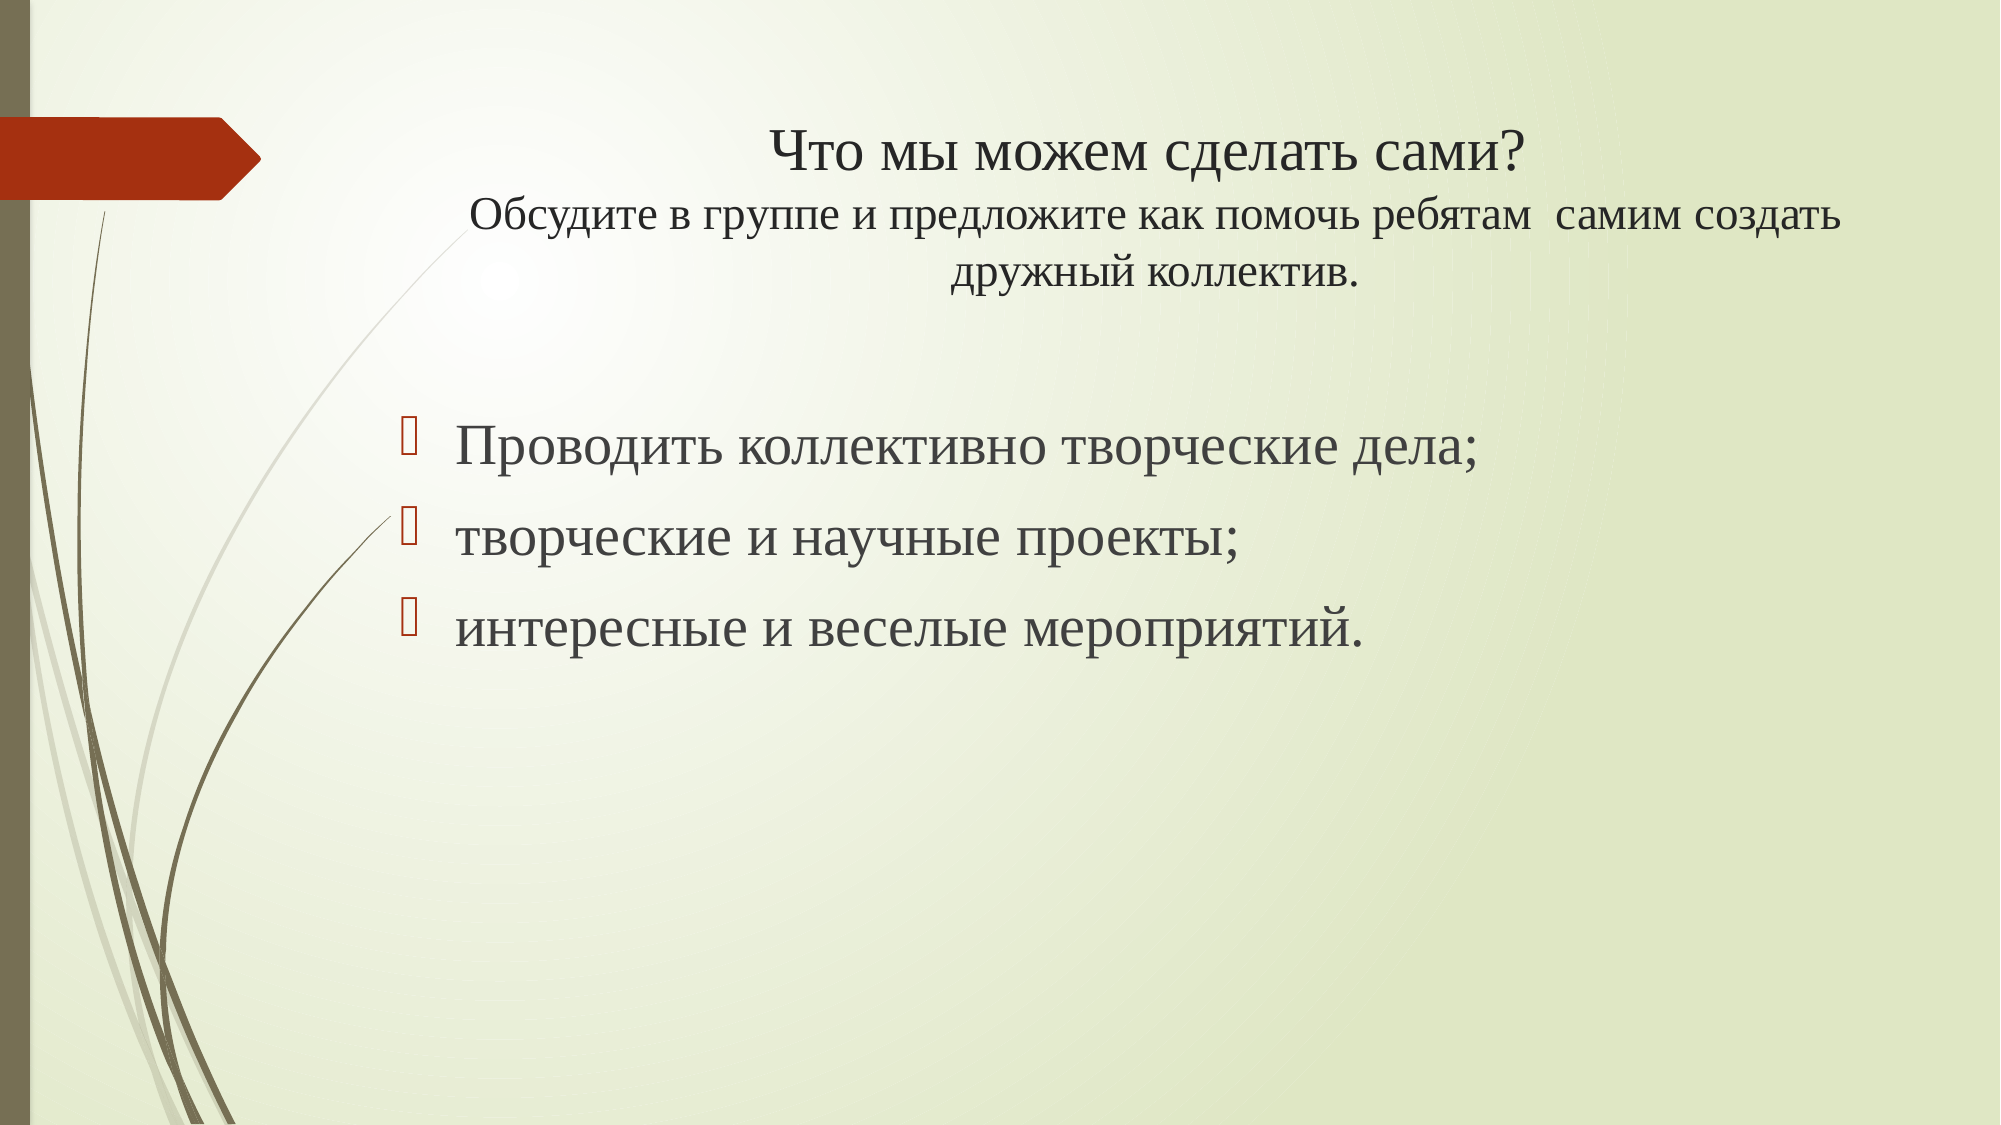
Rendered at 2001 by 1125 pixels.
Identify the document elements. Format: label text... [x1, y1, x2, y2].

list Проводить коллективно творческие дела; творческие и научные проекты; интересные и веселые мероприятий. [384, 398, 1847, 1111]
title Что мы можем сделать сами? Обсудите в группе и предложите как помочь ребятам самим создать дружный коллектив. [425, 102, 1888, 363]
